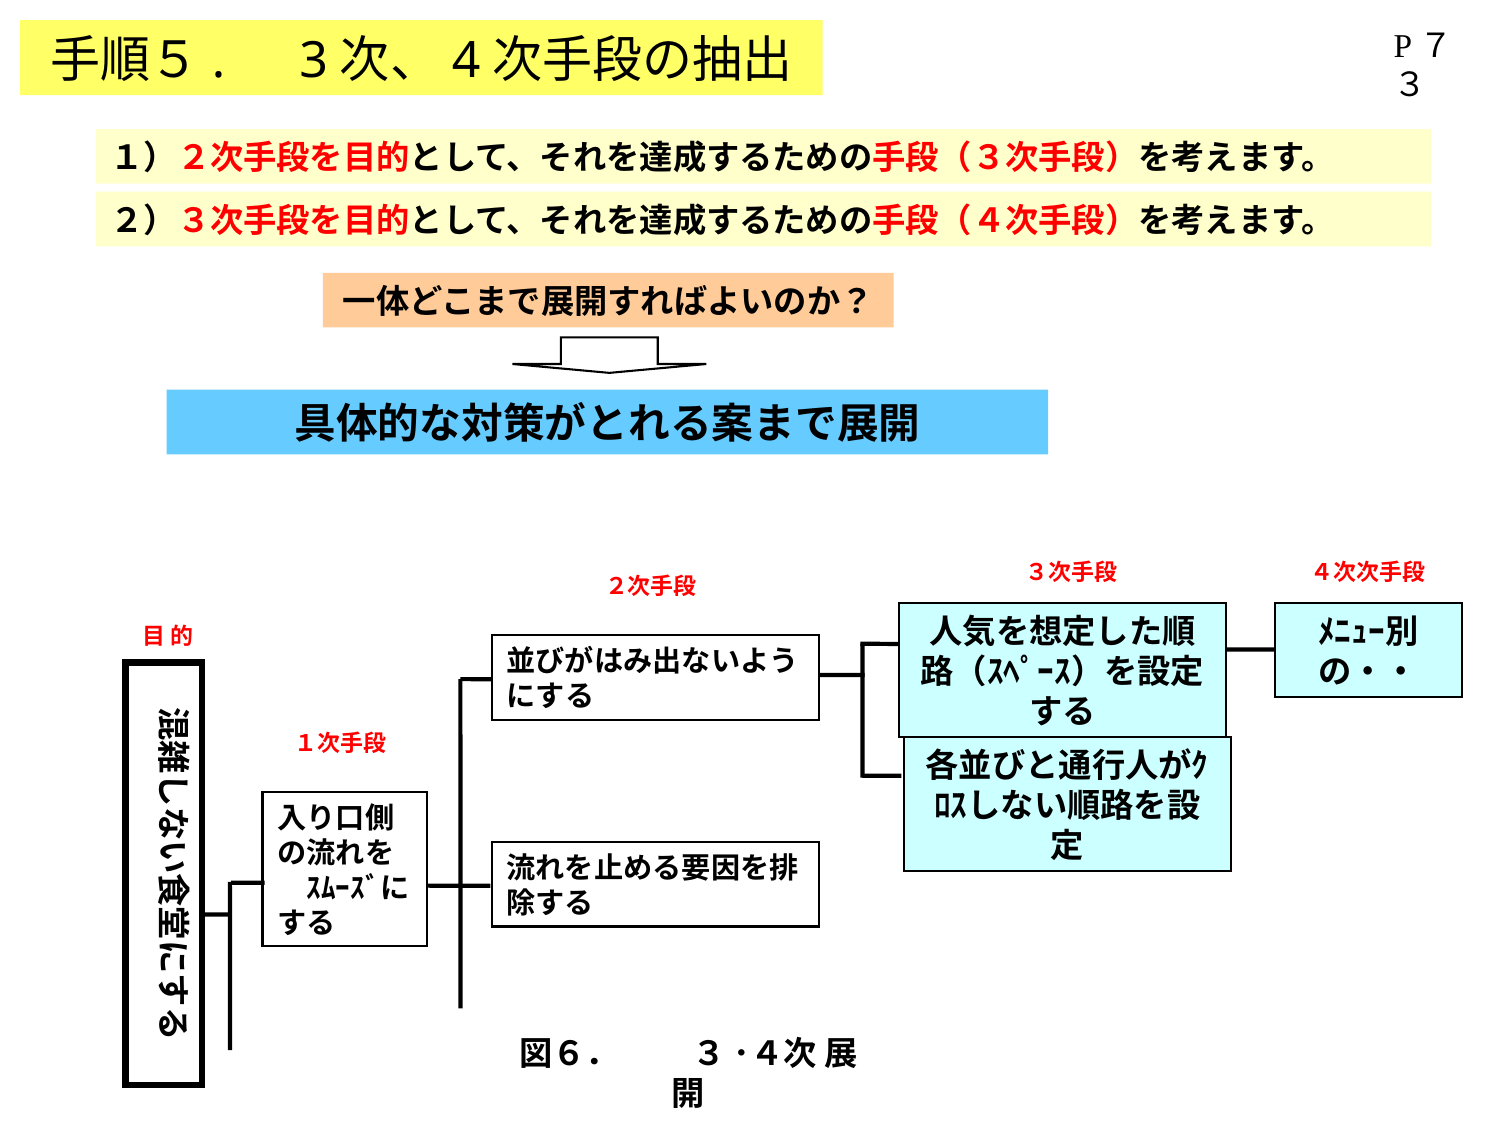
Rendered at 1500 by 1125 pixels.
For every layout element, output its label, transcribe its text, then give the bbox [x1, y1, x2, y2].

text_box P７３ [1378, 16, 1500, 111]
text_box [166, 272, 1049, 455]
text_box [89, 549, 1463, 1086]
text_box ２）３次手段を目的として、それを達成するための手段（４次手段）を考えます。 [95, 191, 1432, 247]
text_box 手順５. 3次、4次手段の抽出 [19, 20, 823, 96]
text_box １）２次手段を目的として、それを達成するための手段（３次手段）を考えます。 [95, 129, 1432, 184]
